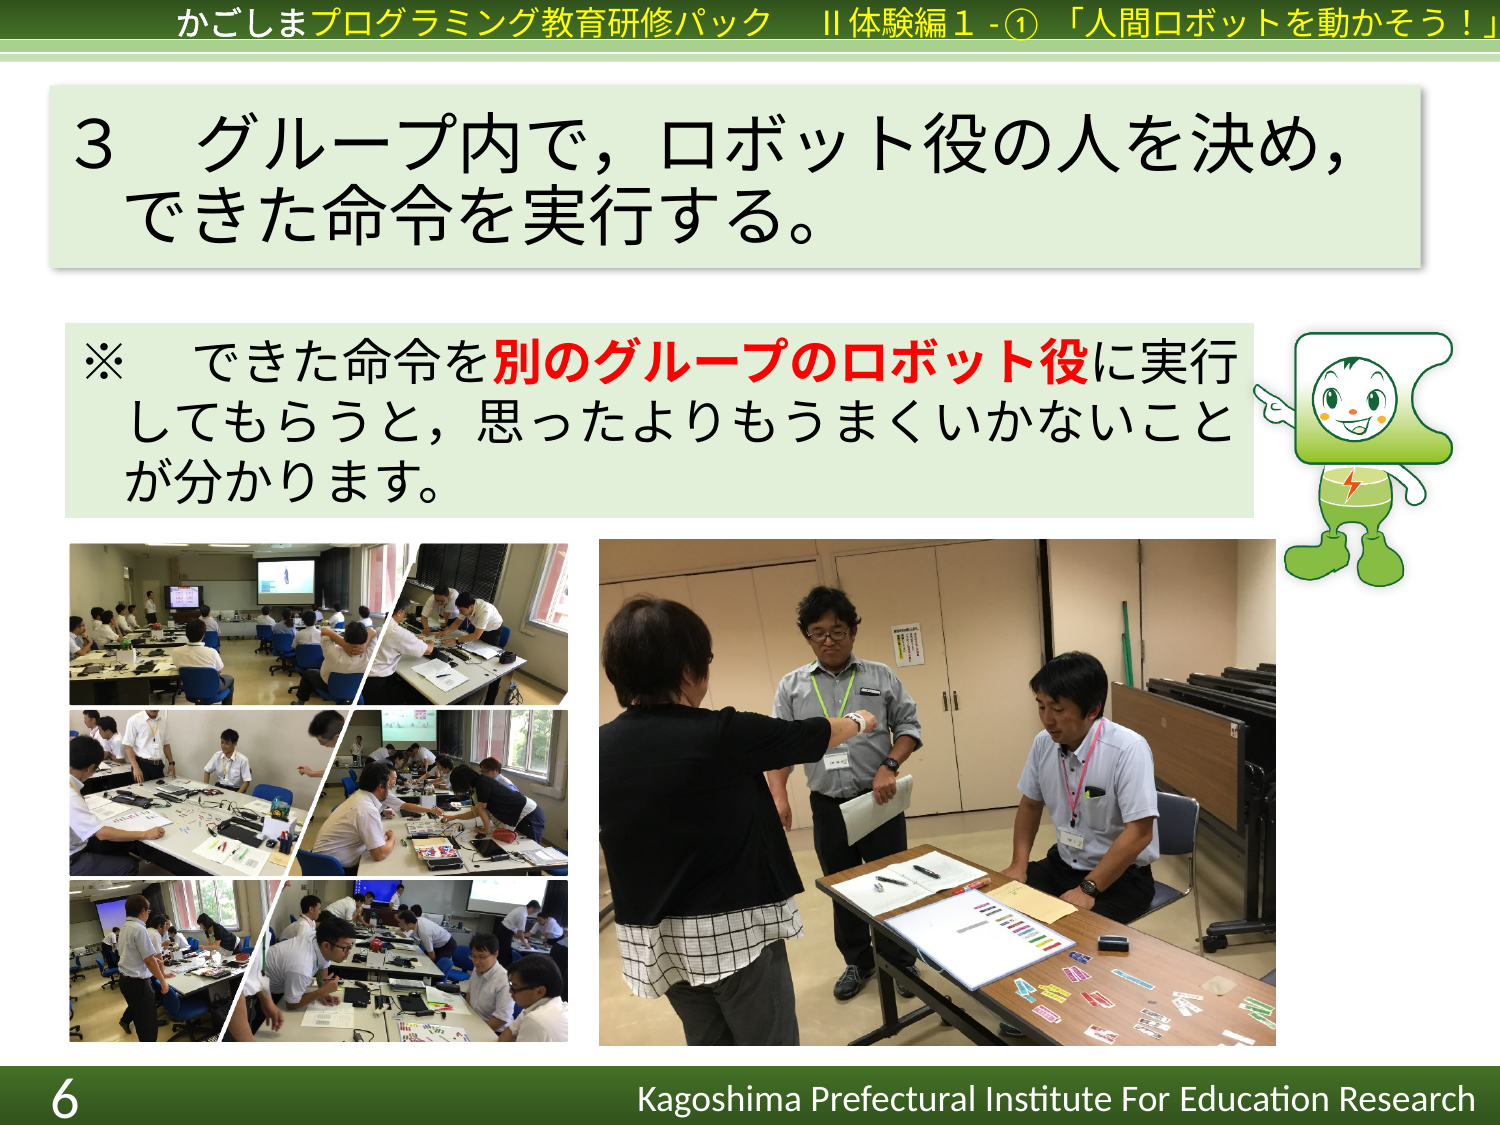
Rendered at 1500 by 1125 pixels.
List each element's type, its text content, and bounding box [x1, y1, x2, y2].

picture [64, 539, 572, 1046]
title ３ グループ内で，ロボット役の人を決め，できた命令を実行する。 [49, 85, 1421, 268]
picture [599, 329, 1453, 1046]
slide_number 6 [0, 1065, 130, 1125]
text_box ※ できた命令を別のグループのロボット役に実行してもらうと，思ったよりもうまくいかないことが分かります。 [65, 323, 1254, 518]
